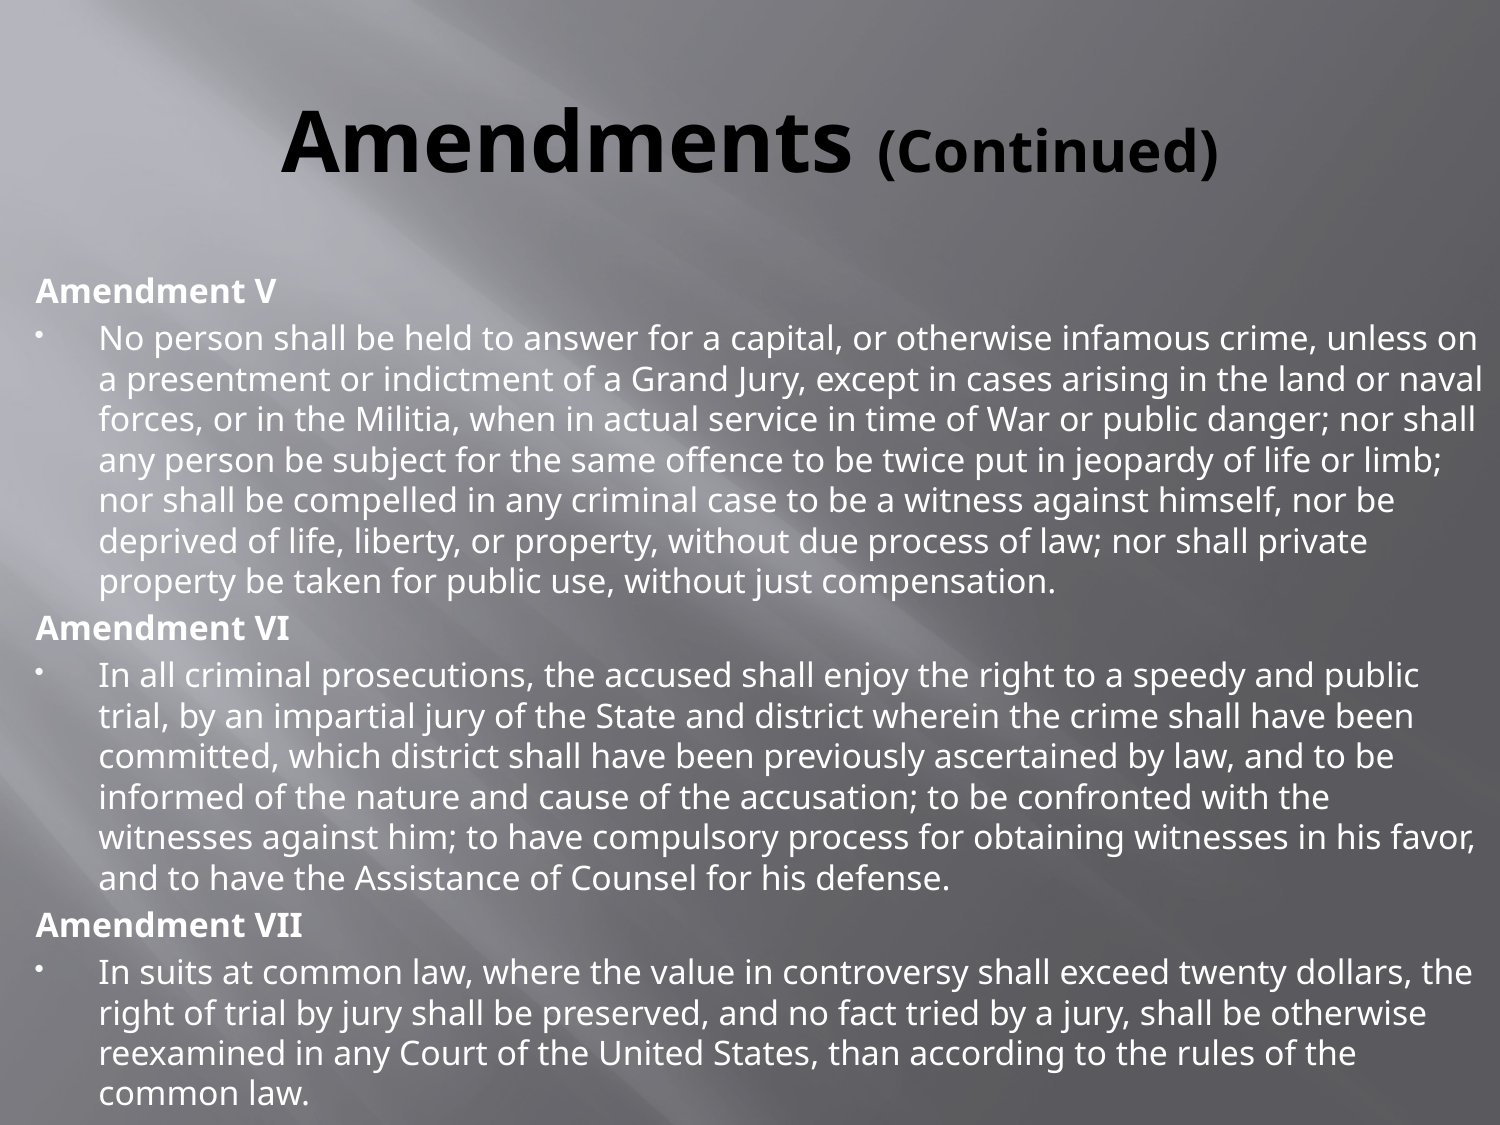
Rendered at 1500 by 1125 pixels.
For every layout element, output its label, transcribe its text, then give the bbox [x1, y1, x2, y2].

list Amendment V No person shall be held to answer for a capital, or otherwise infamous crime, unless on a presentment or indictment of a Grand Jury, except in cases arising in the land or naval forces, or in the Militia, when in actual service in time of War or public danger; nor shall any person be subject for the same offence to be twice put in jeopardy of life or limb; nor shall be compelled in any criminal case to be a witness against himself, nor be deprived of life, liberty, or property, without due process of law; nor shall private property be taken for public use, without just compensation. Amendment VI In all criminal prosecutions, the accused shall enjoy the right to a speedy and public trial, by an impartial jury of the State and district wherein the crime shall have been committed, which district shall have been previously ascertained by law, and to be informed of the nature and cause of the accusation; to be confronted with the witnesses against him; to have compulsory process for obtaining witnesses in his favor, and to have the Assistance of Counsel for his defense. Amendment VII In suits at common law, where the value in controversy shall exceed twenty dollars, the right of trial by jury shall be preserved, and no fact tried by a jury, shall be otherwise reexamined in any Court of the United States, than according to the rules of the common law. [0, 262, 1500, 1125]
title Amendments (Continued) [75, 45, 1425, 233]
